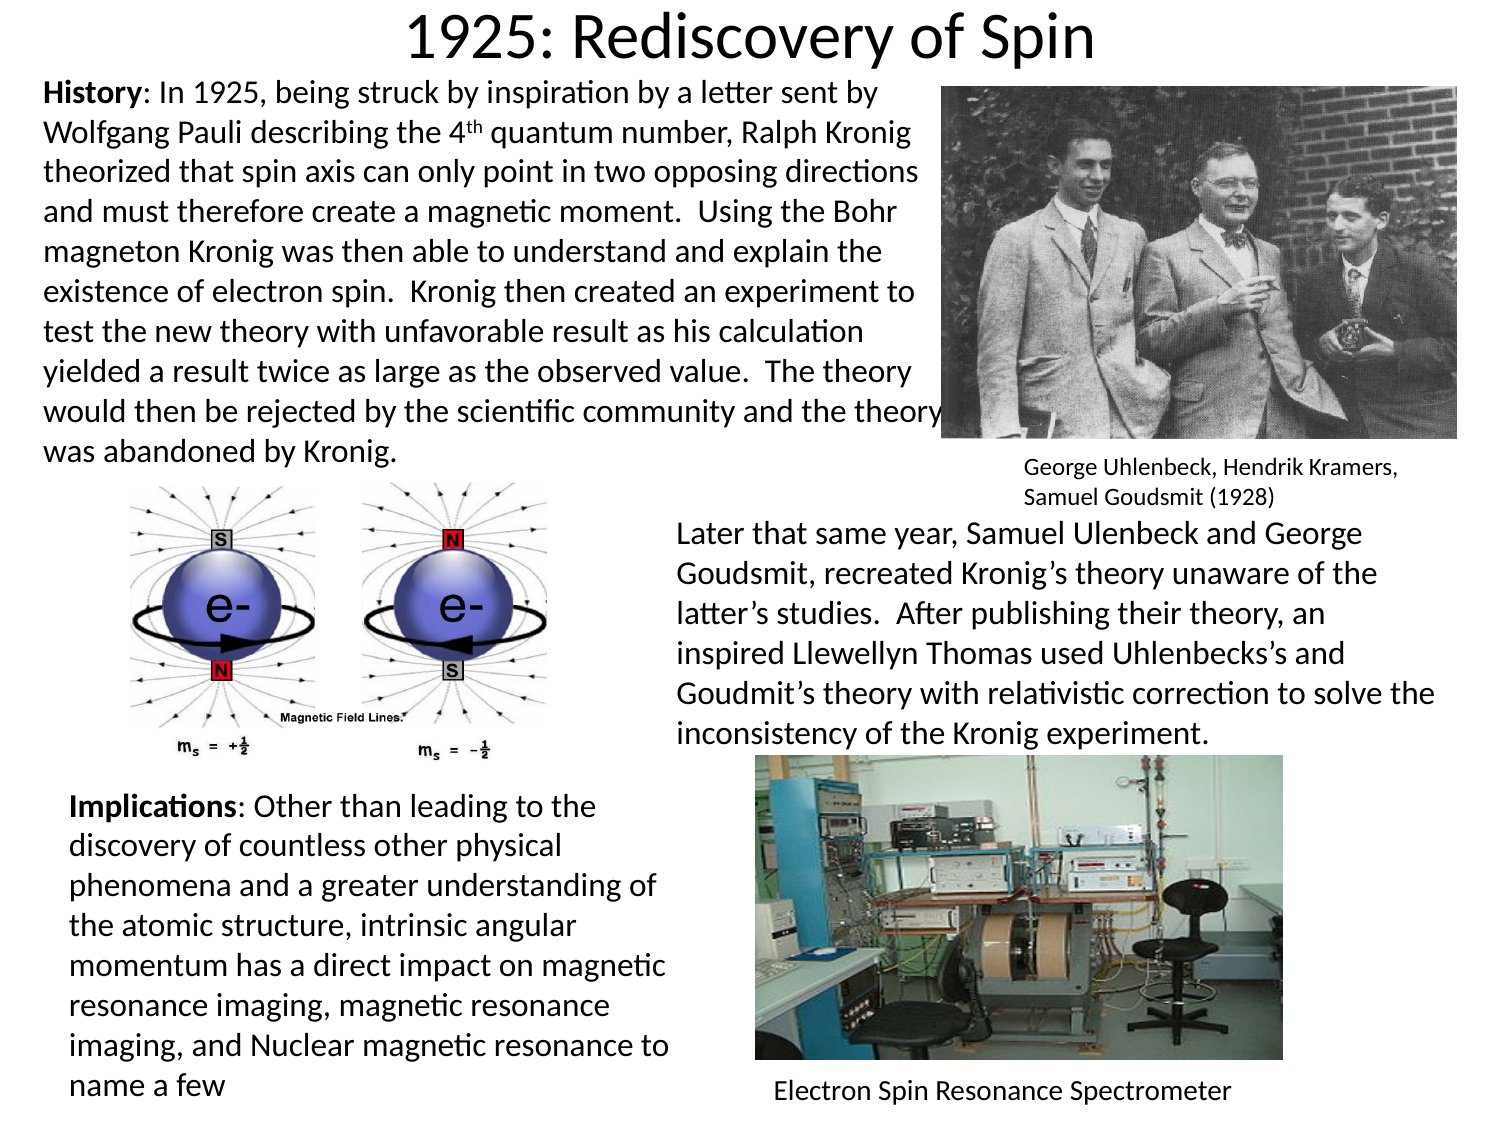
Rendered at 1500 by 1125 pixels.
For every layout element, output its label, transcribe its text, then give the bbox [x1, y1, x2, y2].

text_box Electron Spin Resonance Spectrometer [758, 1067, 1248, 1115]
title 1925: Rediscovery of Spin [112, 0, 1388, 85]
text_box Later that same year, Samuel Ulenbeck and George Goudsmit, recreated Kronig’s theory unaware of the latter’s studies. After publishing their theory, an inspired Llewellyn Thomas used Uhlenbecks’s and Goudmit’s theory with relativistic correction to solve the inconsistency of the Kronig experiment. [661, 503, 1457, 759]
subtitle History: In 1925, being struck by inspiration by a letter sent by Wolfgang Pauli describing the 4th quantum number, Ralph Kronig theorized that spin axis can only point in two opposing directions and must therefore create a magnetic moment. Using the Bohr magneton Kronig was then able to understand and explain the existence of electron spin. Kronig then created an experiment to test the new theory with unfavorable result as his calculation yielded a result twice as large as the observed value. The theory would then be rejected by the scientific community and the theory was abandoned by Kronig. [28, 62, 975, 417]
picture [941, 86, 1458, 439]
text_box Implications: Other than leading to the discovery of countless other physical phenomena and a greater understanding of the atomic structure, intrinsic angular momentum has a direct impact on magnetic resonance imaging, magnetic resonance imaging, and Nuclear magnetic resonance to name a few [54, 776, 695, 1111]
text_box George Uhlenbeck, Hendrik Kramers, Samuel Goudsmit (1928) [1009, 446, 1420, 519]
picture [129, 481, 551, 762]
picture [755, 755, 1283, 1060]
